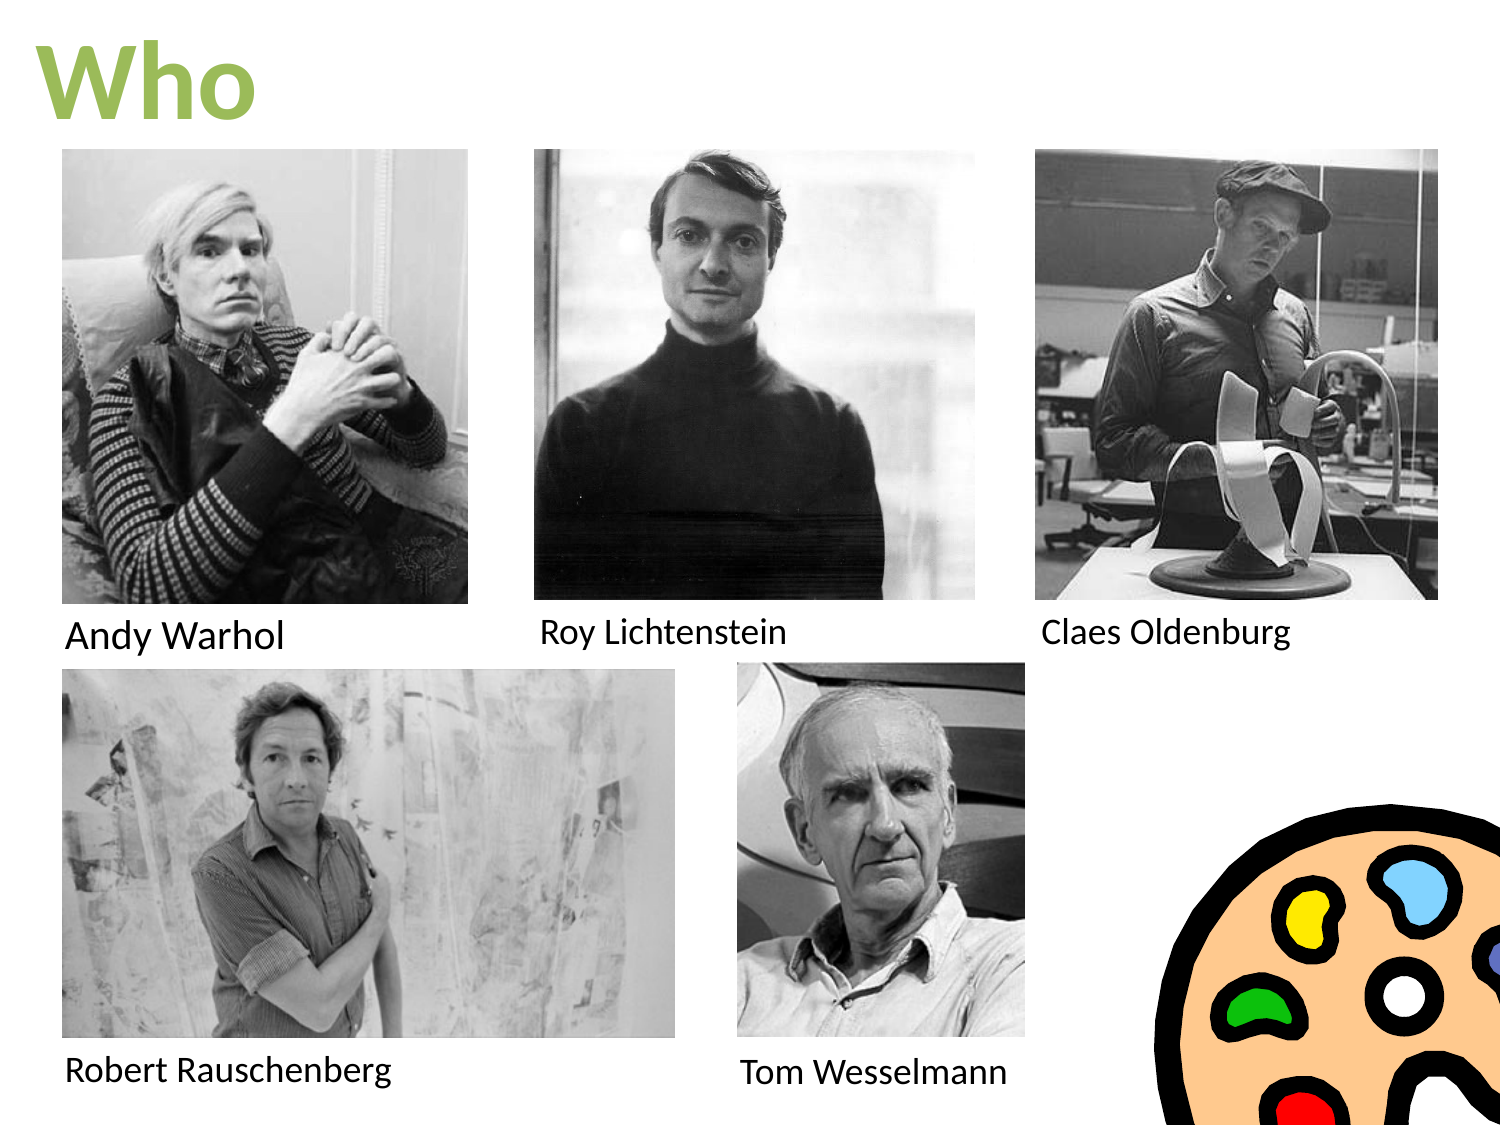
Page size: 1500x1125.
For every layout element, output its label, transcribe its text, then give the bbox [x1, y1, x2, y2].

picture [62, 669, 676, 1038]
picture [1035, 149, 1438, 601]
text_box Tom Wesselmann [724, 1039, 1025, 1100]
text_box Who [20, 0, 274, 150]
picture [534, 149, 976, 601]
text_box Andy Warhol [49, 600, 500, 665]
text_box Robert Rauschenberg [49, 1037, 438, 1098]
picture [737, 662, 1026, 1037]
picture [1149, 799, 1500, 1125]
text_box Roy Lichtenstein [524, 599, 825, 660]
picture [62, 149, 468, 604]
text_box Claes Oldenburg [1026, 599, 1307, 660]
